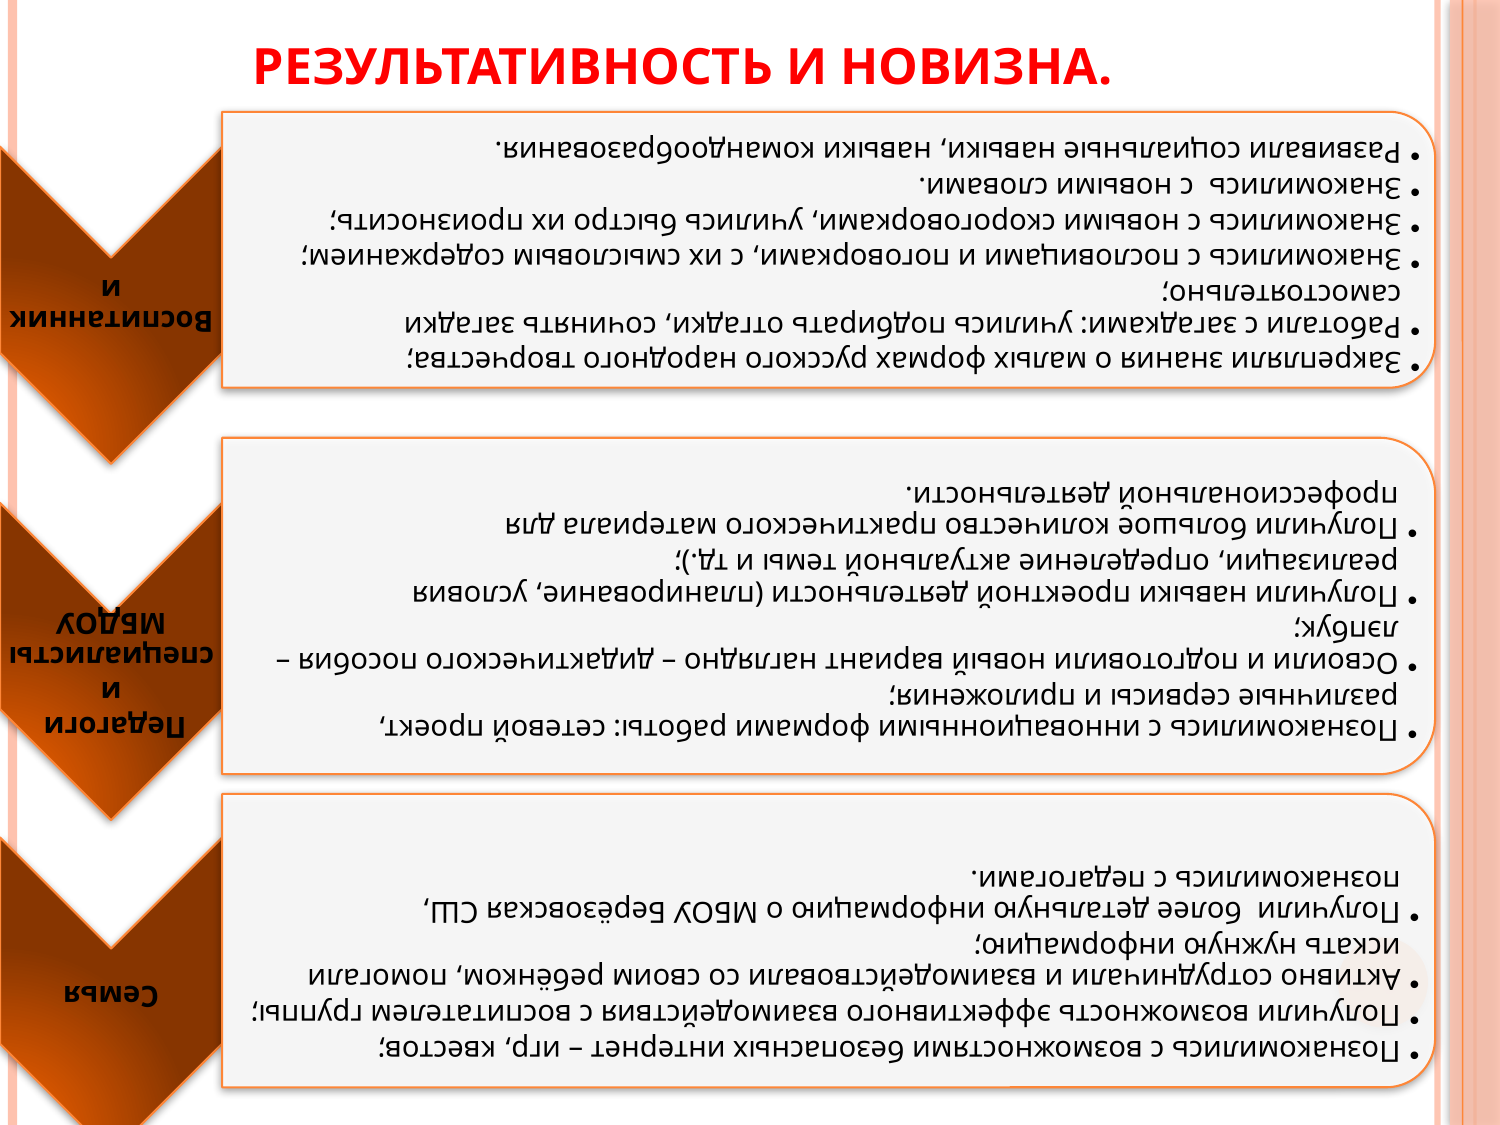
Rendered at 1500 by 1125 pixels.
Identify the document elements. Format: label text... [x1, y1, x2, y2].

title Результативность и новизна. [76, 0, 1302, 98]
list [0, 101, 1436, 1125]
